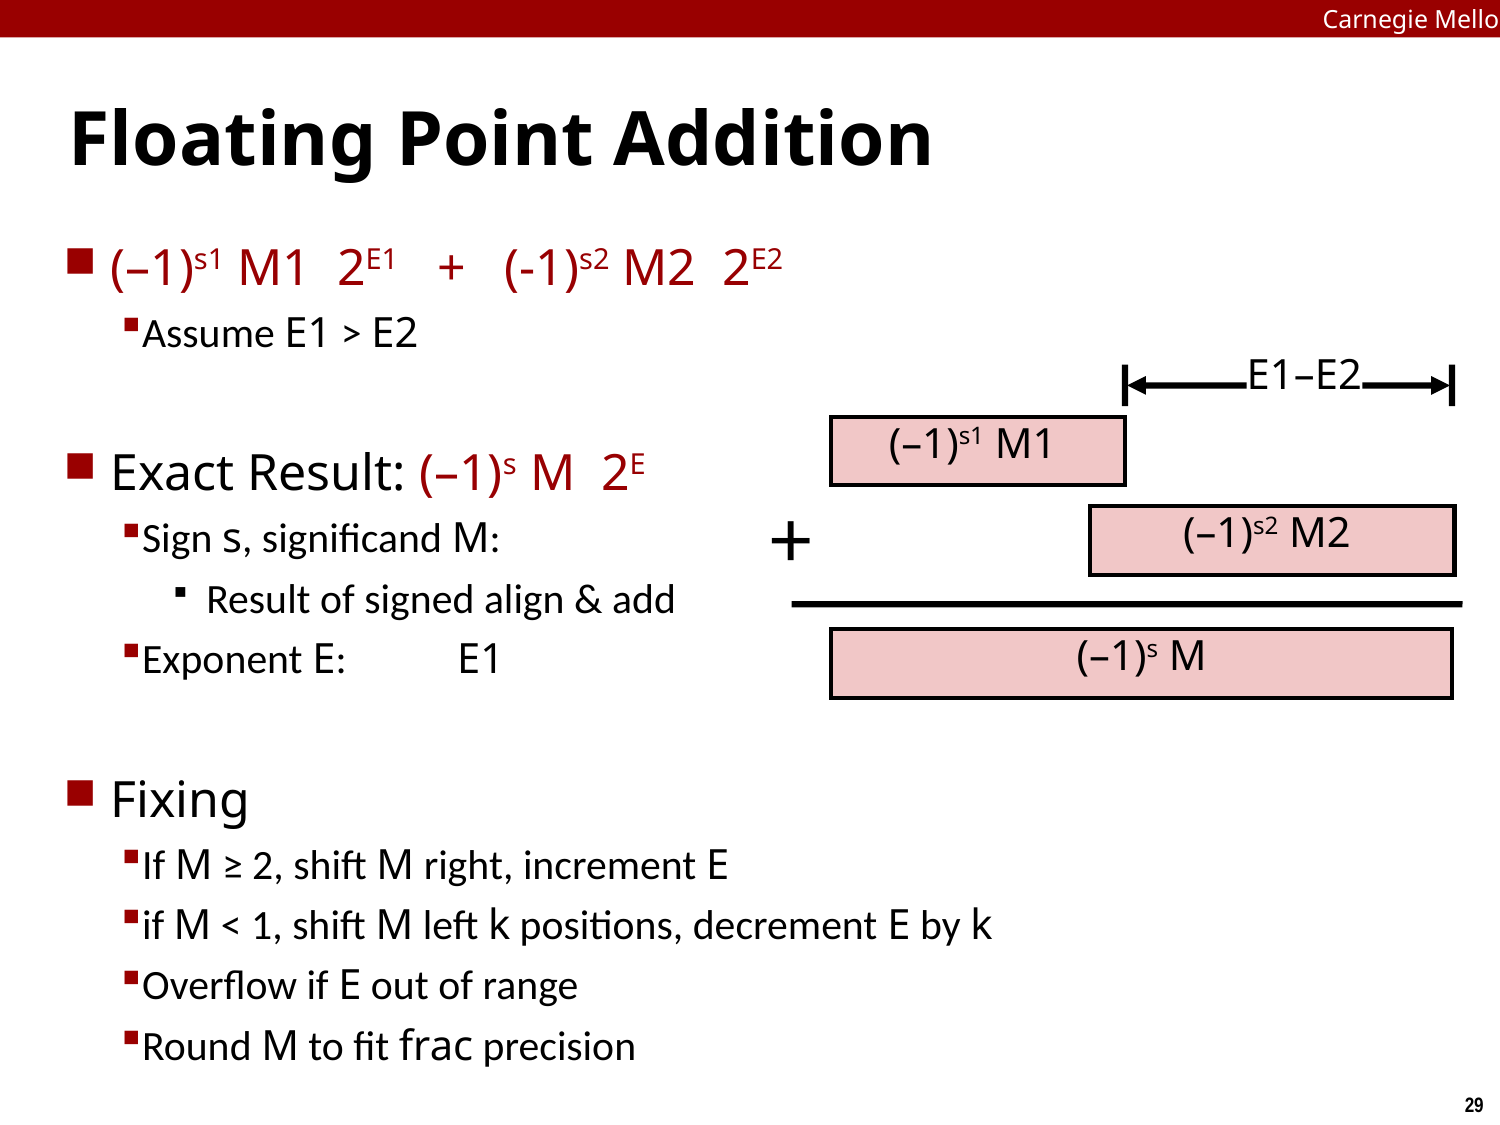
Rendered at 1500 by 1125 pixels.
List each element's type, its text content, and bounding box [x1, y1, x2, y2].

text_box + [770, 483, 813, 584]
text_box [1363, 379, 1450, 392]
text_box [1127, 379, 1246, 392]
list (–1)s1 M1 2E1 + (-1)s2 M2 2E2 Assume E1 > E2 Exact Result: (–1)s M 2E Sign s, significand M: Result of signed align & add Exponent E: E1 Fixing If M ≥ 2, shift M right, increment E if M < 1, shift M left k positions, decrement E by k Overflow if E out of range Round M to fit frac precision [62, 228, 1438, 1122]
text_box (–1)s1 M1 [831, 416, 1125, 486]
text_box (–1)s2 M2 [1090, 506, 1455, 575]
text_box Carnegie Mellon [1322, 3, 1500, 33]
text_box [0, 0, 1500, 38]
text_box E1–E2 [1246, 347, 1363, 398]
title Floating Point Addition [62, 41, 1438, 228]
text_box (–1)s M [831, 629, 1453, 698]
